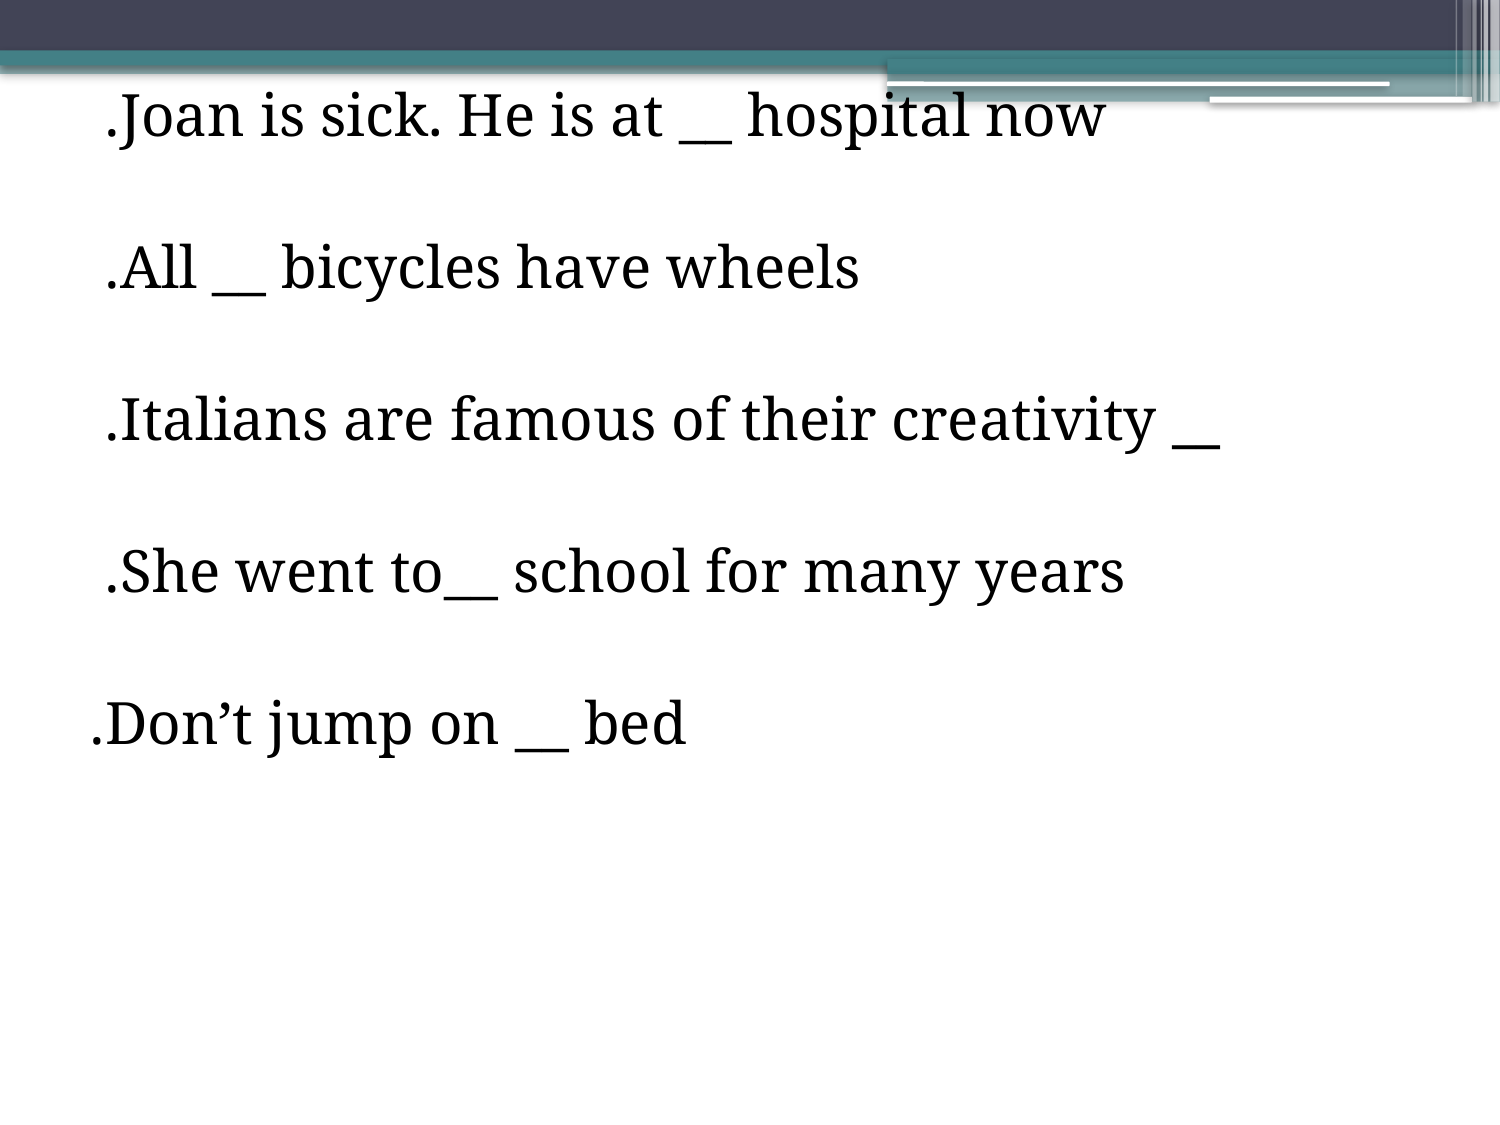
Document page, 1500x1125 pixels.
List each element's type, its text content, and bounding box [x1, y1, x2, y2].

list Joan is sick. He is at __ hospital now. All __ bicycles have wheels. __ Italians are famous of their creativity. She went to__ school for many years. Don’t jump on __ bed. [75, 70, 1425, 1005]
